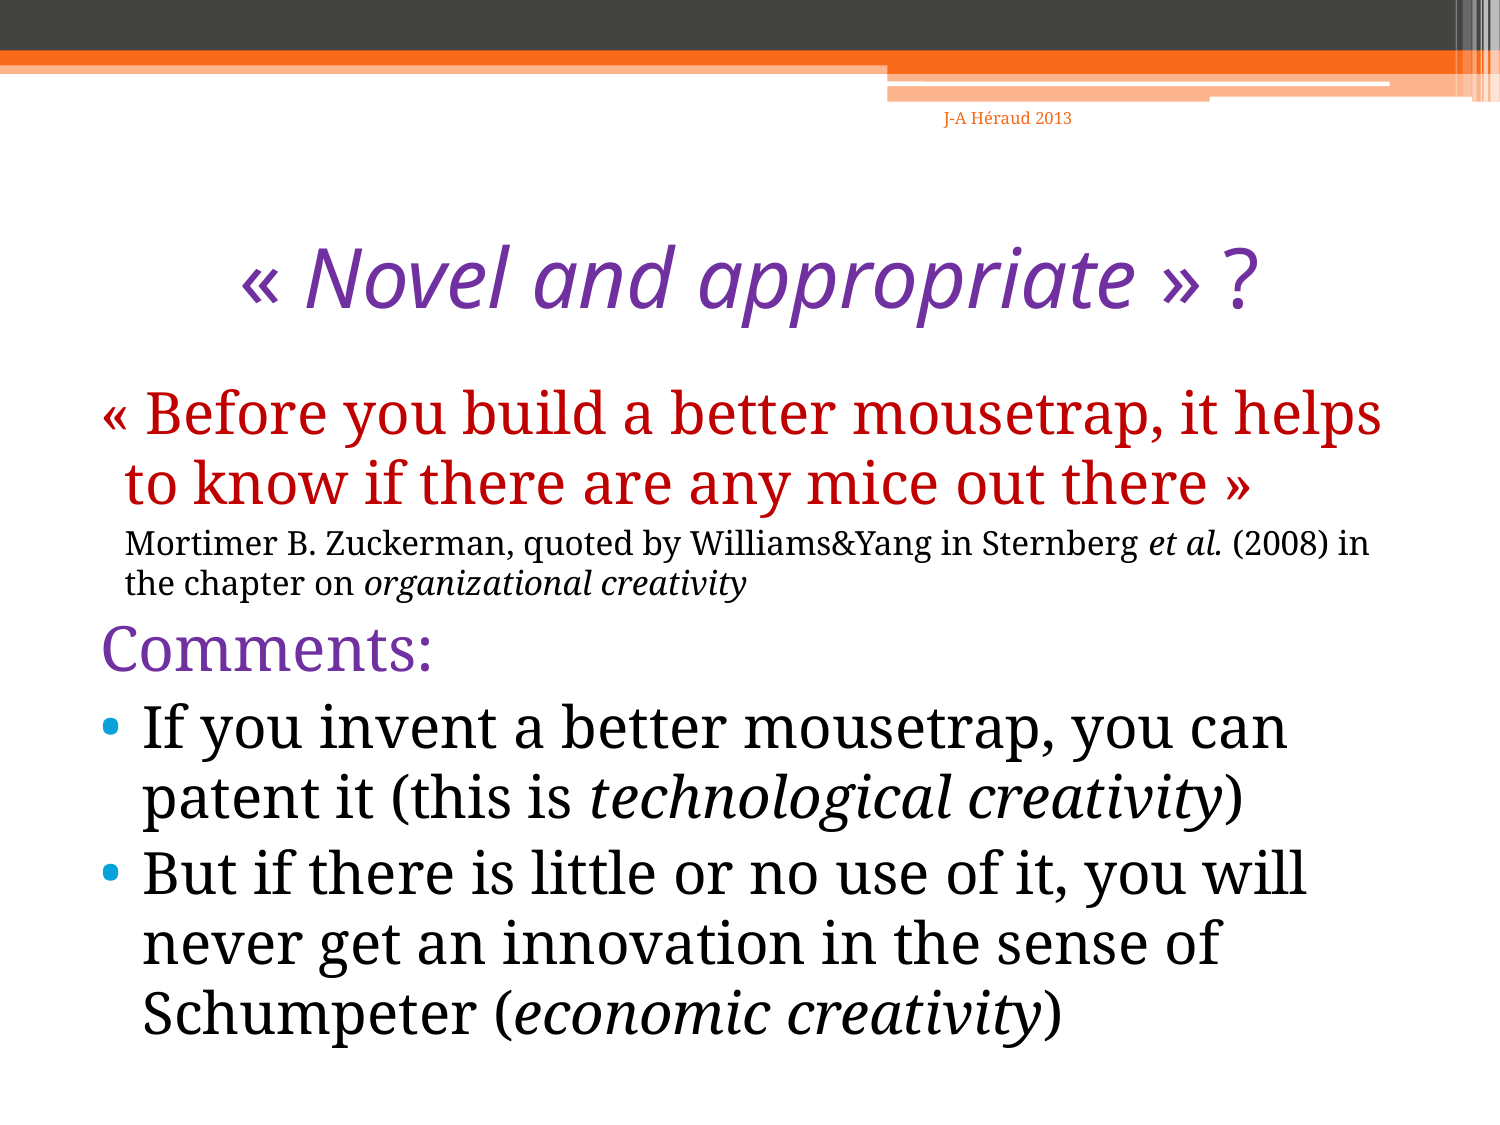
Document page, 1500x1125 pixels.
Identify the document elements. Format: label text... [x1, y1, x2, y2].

list « Before you build a better mousetrap, it helps to know if there are any mice out there » Mortimer B. Zuckerman, quoted by Williams&Yang in Sternberg et al. (2008) in the chapter on organizational creativity Comments: If you invent a better mousetrap, you can patent it (this is technological creativity) But if there is little or no use of it, you will never get an innovation in the sense of Schumpeter (economic creativity) [74, 368, 1426, 1079]
text_box J-A Héraud 2013 [862, 100, 1080, 136]
title « Novel and appropriate » ? [74, 186, 1426, 363]
